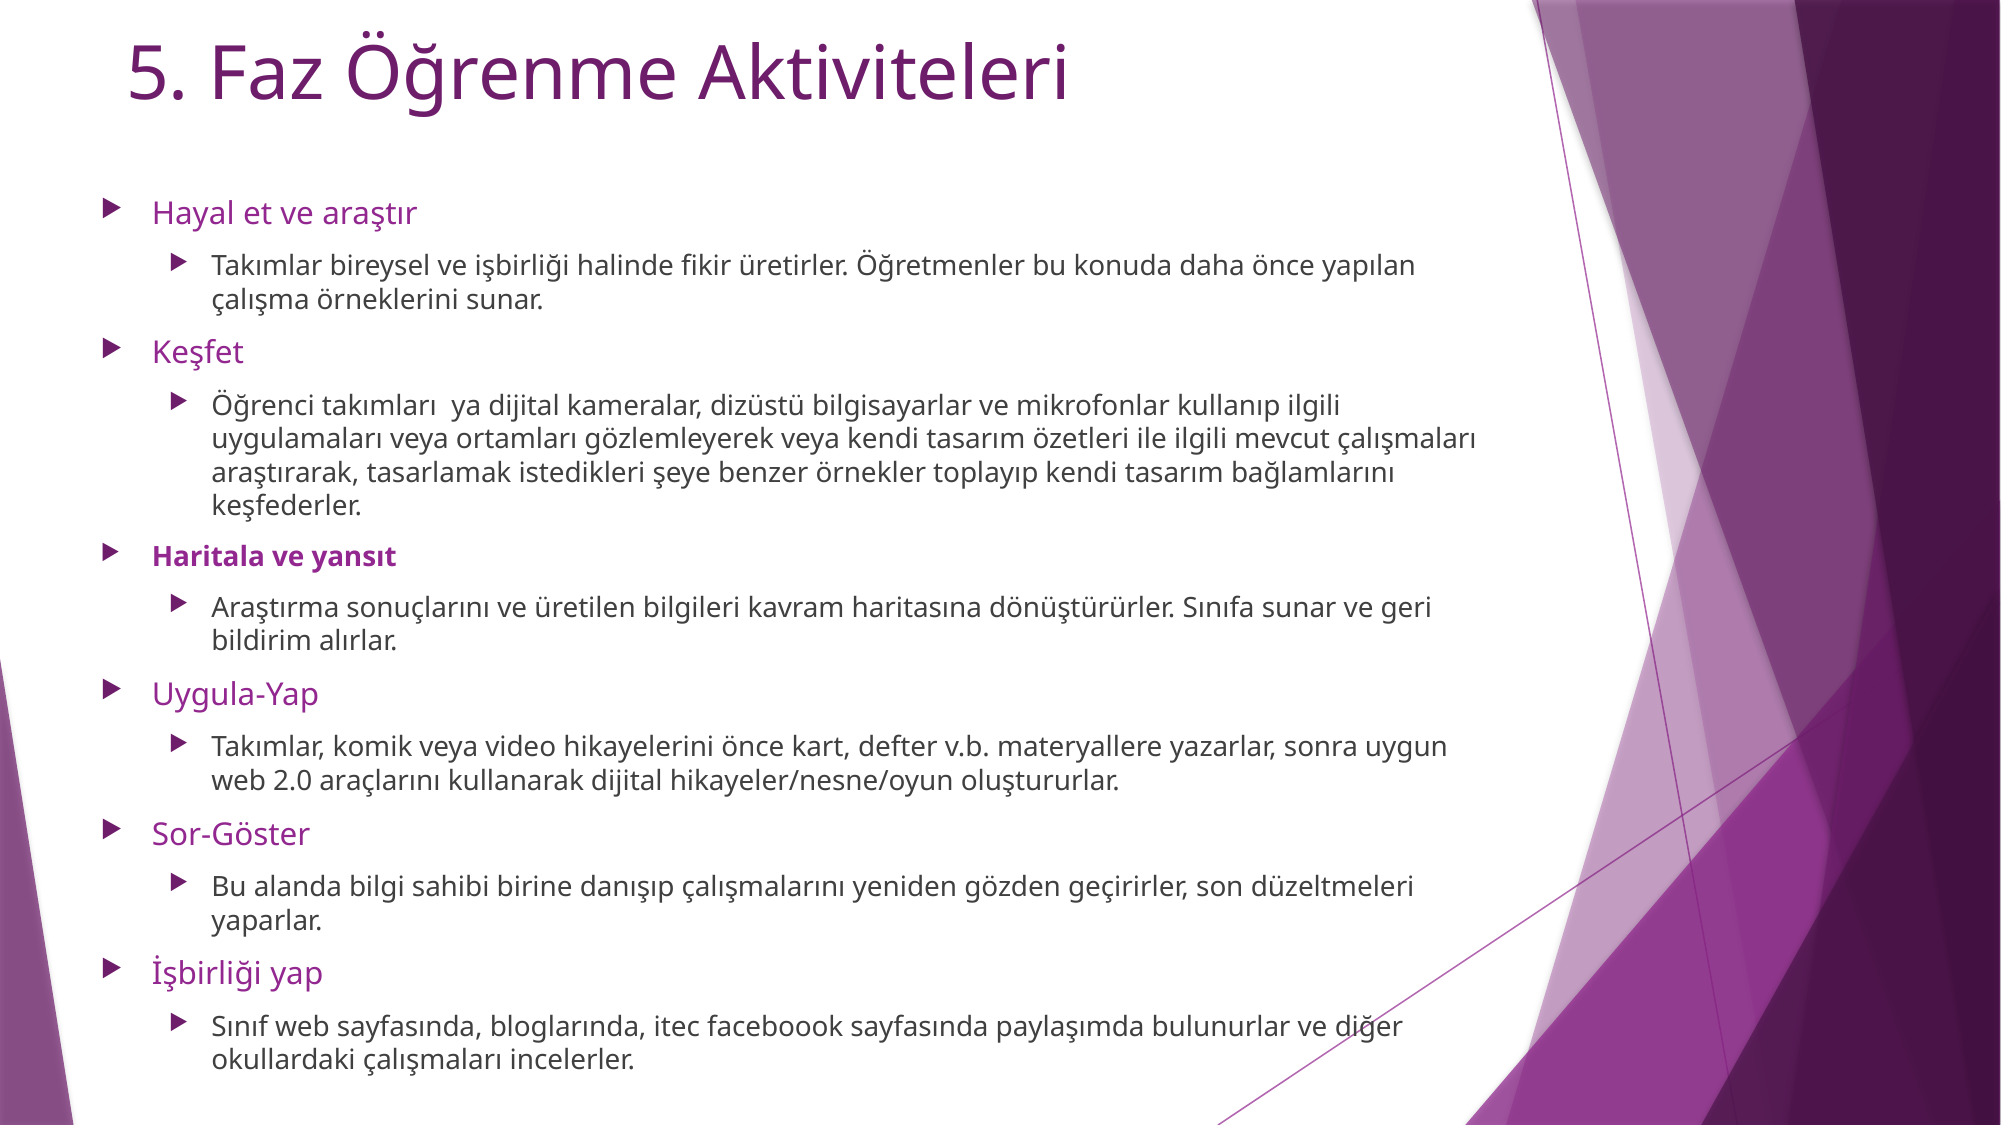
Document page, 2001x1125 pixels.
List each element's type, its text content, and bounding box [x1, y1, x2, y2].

title 5. Faz Öğrenme Aktiviteleri [111, 17, 1522, 157]
text_box Hayal et ve araştır Takımlar bireysel ve işbirliği halinde fikir üretirler. Öğretmenler bu konuda daha önce yapılan çalışma örneklerini sunar. Keşfet Öğrenci takımları ya dijital kameralar, dizüstü bilgisayarlar ve mikrofonlar kullanıp ilgili uygulamaları veya ortamları gözlemleyerek veya kendi tasarım özetleri ile ilgili mevcut çalışmaları araştırarak, tasarlamak istedikleri şeye benzer örnekler toplayıp kendi tasarım bağlamlarını keşfederler. Haritala ve yansıt Araştırma sonuçlarını ve üretilen bilgileri kavram haritasına dönüştürürler. Sınıfa sunar ve geri bildirim alırlar. Uygula-Yap Takımlar, komik veya video hikayelerini önce kart, defter v.b. materyallere yazarlar, sonra uygun web 2.0 araçlarını kullanarak dijital hikayeler/nesne/oyun oluştururlar. Sor-Göster Bu alanda bilgi sahibi birine danışıp çalışmalarını yeniden gözden geçirirler, son düzeltmeleri yaparlar. İşbirliği yap Sınıf web sayfasında, bloglarında, itec faceboook sayfasında paylaşımda bulunurlar ve diğer okullardaki çalışmaları incelerler. [85, 185, 1496, 1092]
